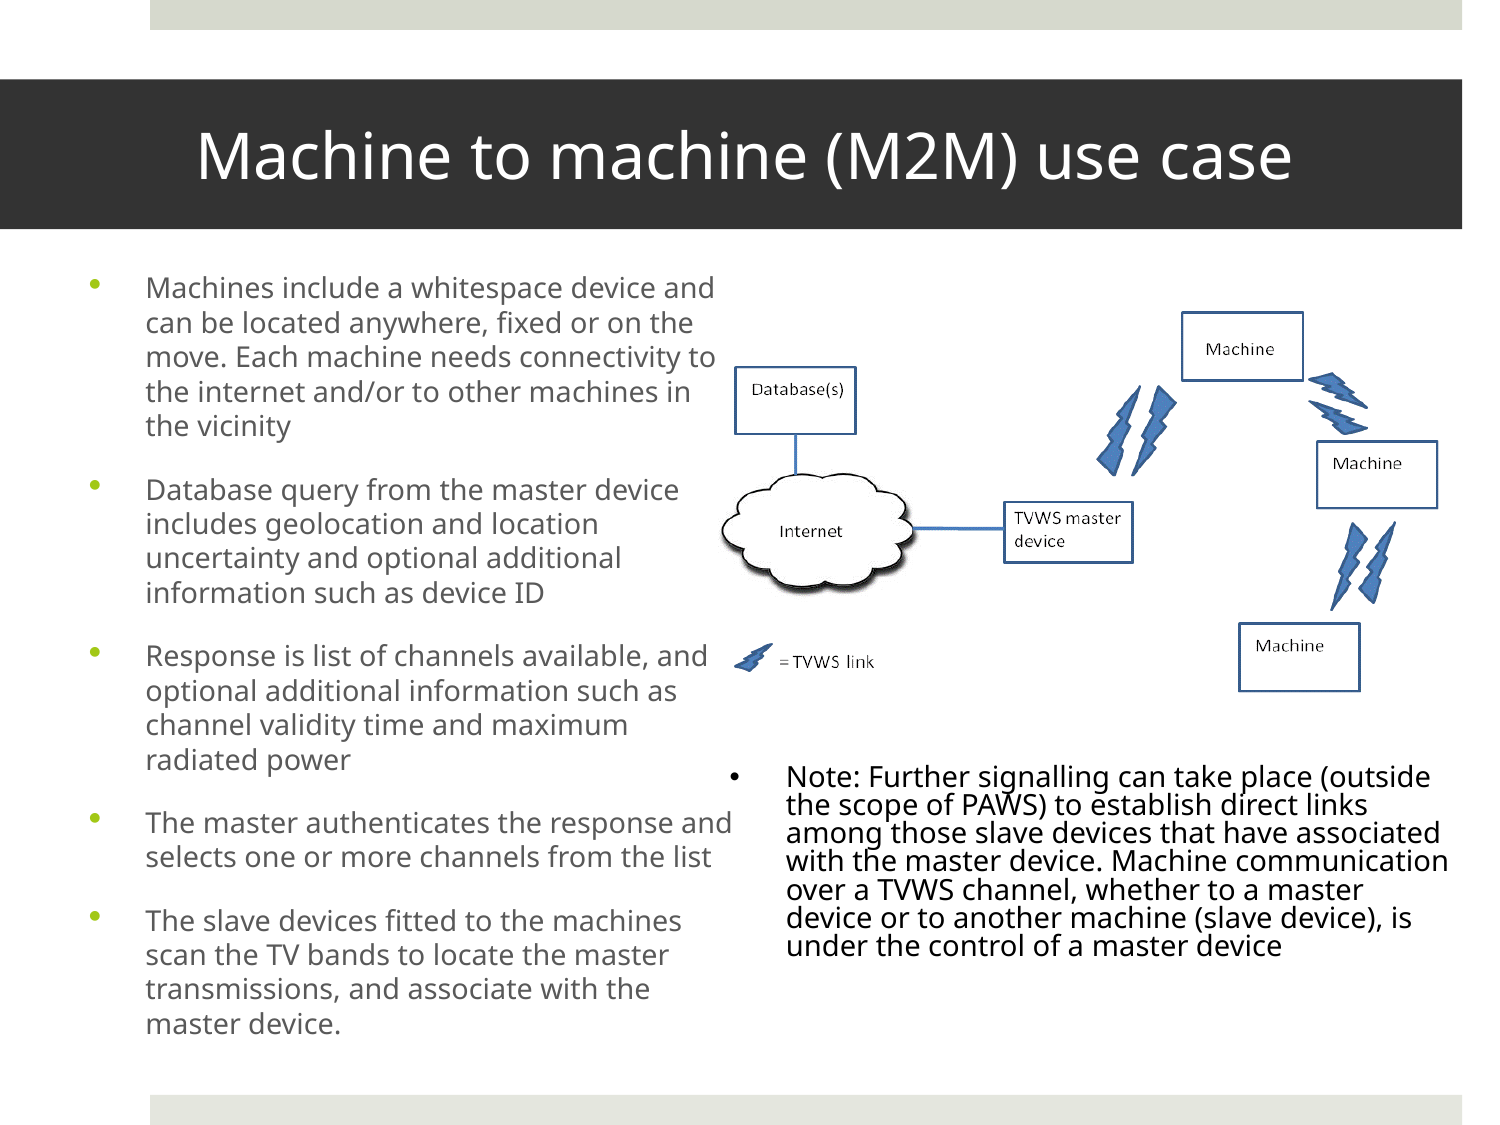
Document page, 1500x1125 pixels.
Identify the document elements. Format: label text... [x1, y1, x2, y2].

list Machines include a whitespace device and can be located anywhere, fixed or on the move. Each machine needs connectivity to the internet and/or to other machines in the vicinity Database query from the master device includes geolocation and location uncertainty and optional additional information such as device ID Response is list of channels available, and optional additional information such as channel validity time and maximum radiated power The master authenticates the response and selects one or more channels from the list The slave devices fitted to the machines scan the TV bands to locate the master transmissions, and associate with the master device. [75, 262, 750, 1083]
picture [702, 309, 1439, 693]
title Machine to machine (M2M) use case [0, 79, 1463, 230]
text_box Note: Further signalling can take place (outside the scope of PAWS) to establish direct links among those slave devices that have associated with the master device. Machine communication over a TVWS channel, whether to a master device or to another machine (slave device), is under the control of a master device [714, 757, 1471, 1106]
